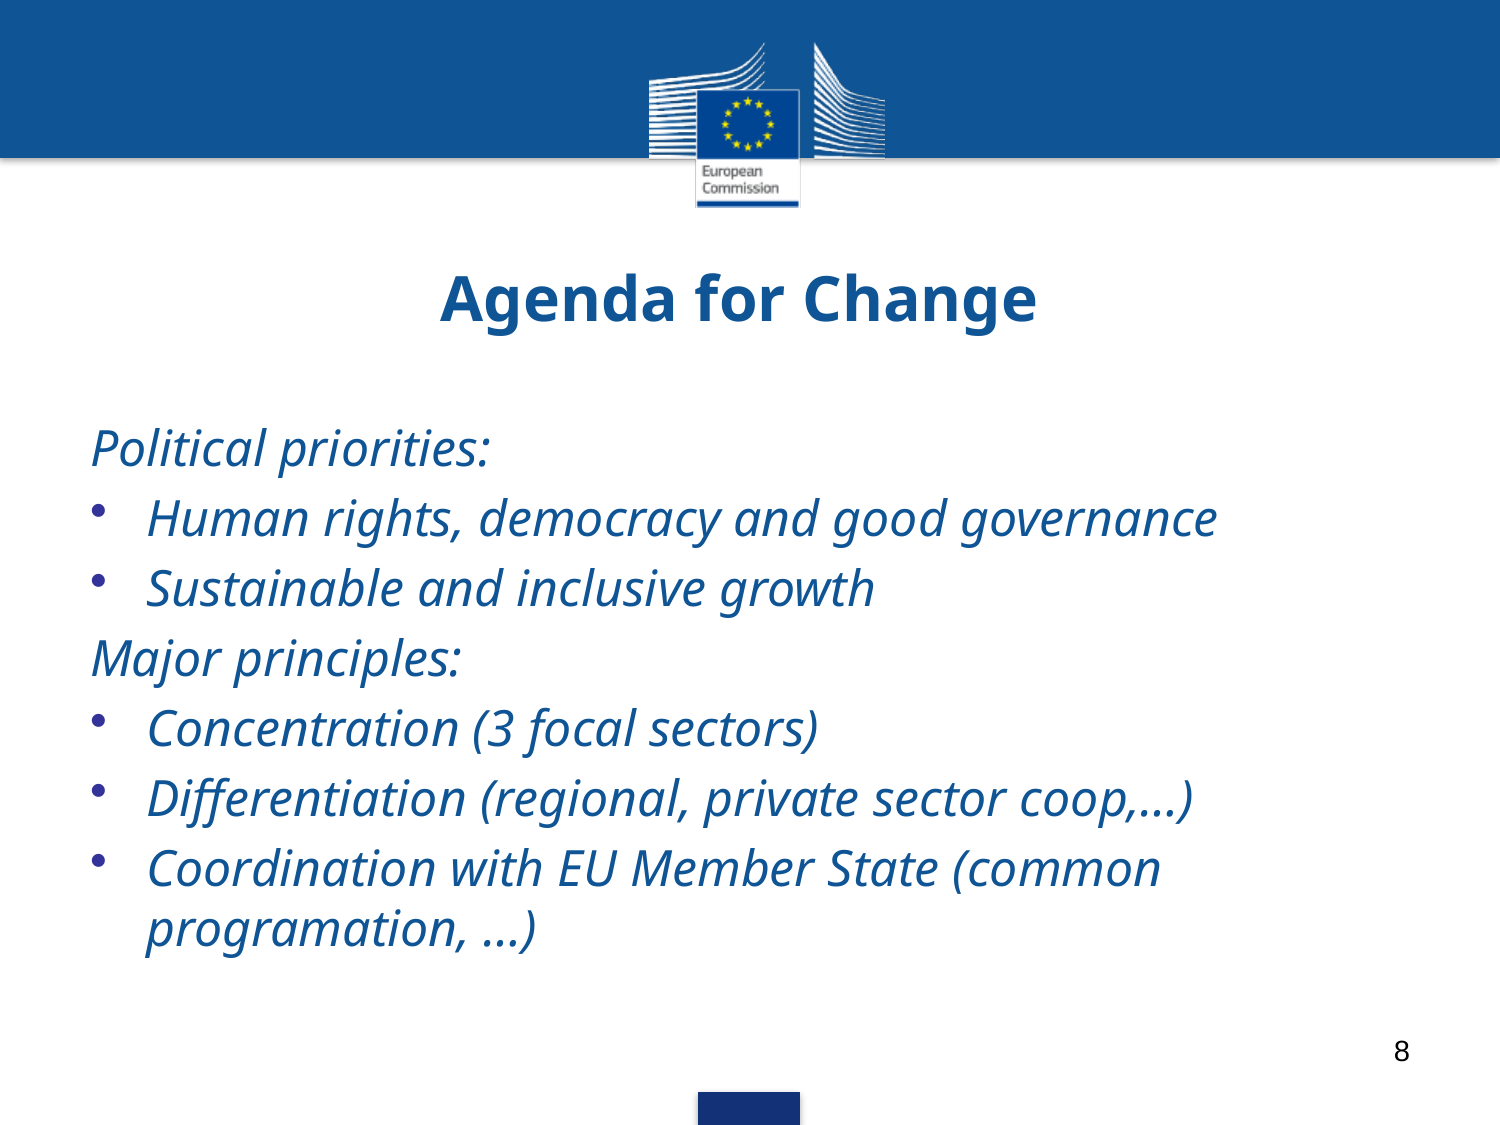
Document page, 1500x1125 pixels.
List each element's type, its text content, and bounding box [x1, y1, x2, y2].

title Agenda for Change [64, 219, 1415, 374]
picture [649, 42, 885, 208]
slide_number 8 [1074, 1024, 1426, 1103]
list Political priorities: Human rights, democracy and good governance Sustainable and inclusive growth Major principles: Concentration (3 focal sectors) Differentiation (regional, private sector coop,…) Coordination with EU Member State (common programation, …) [75, 408, 1425, 988]
